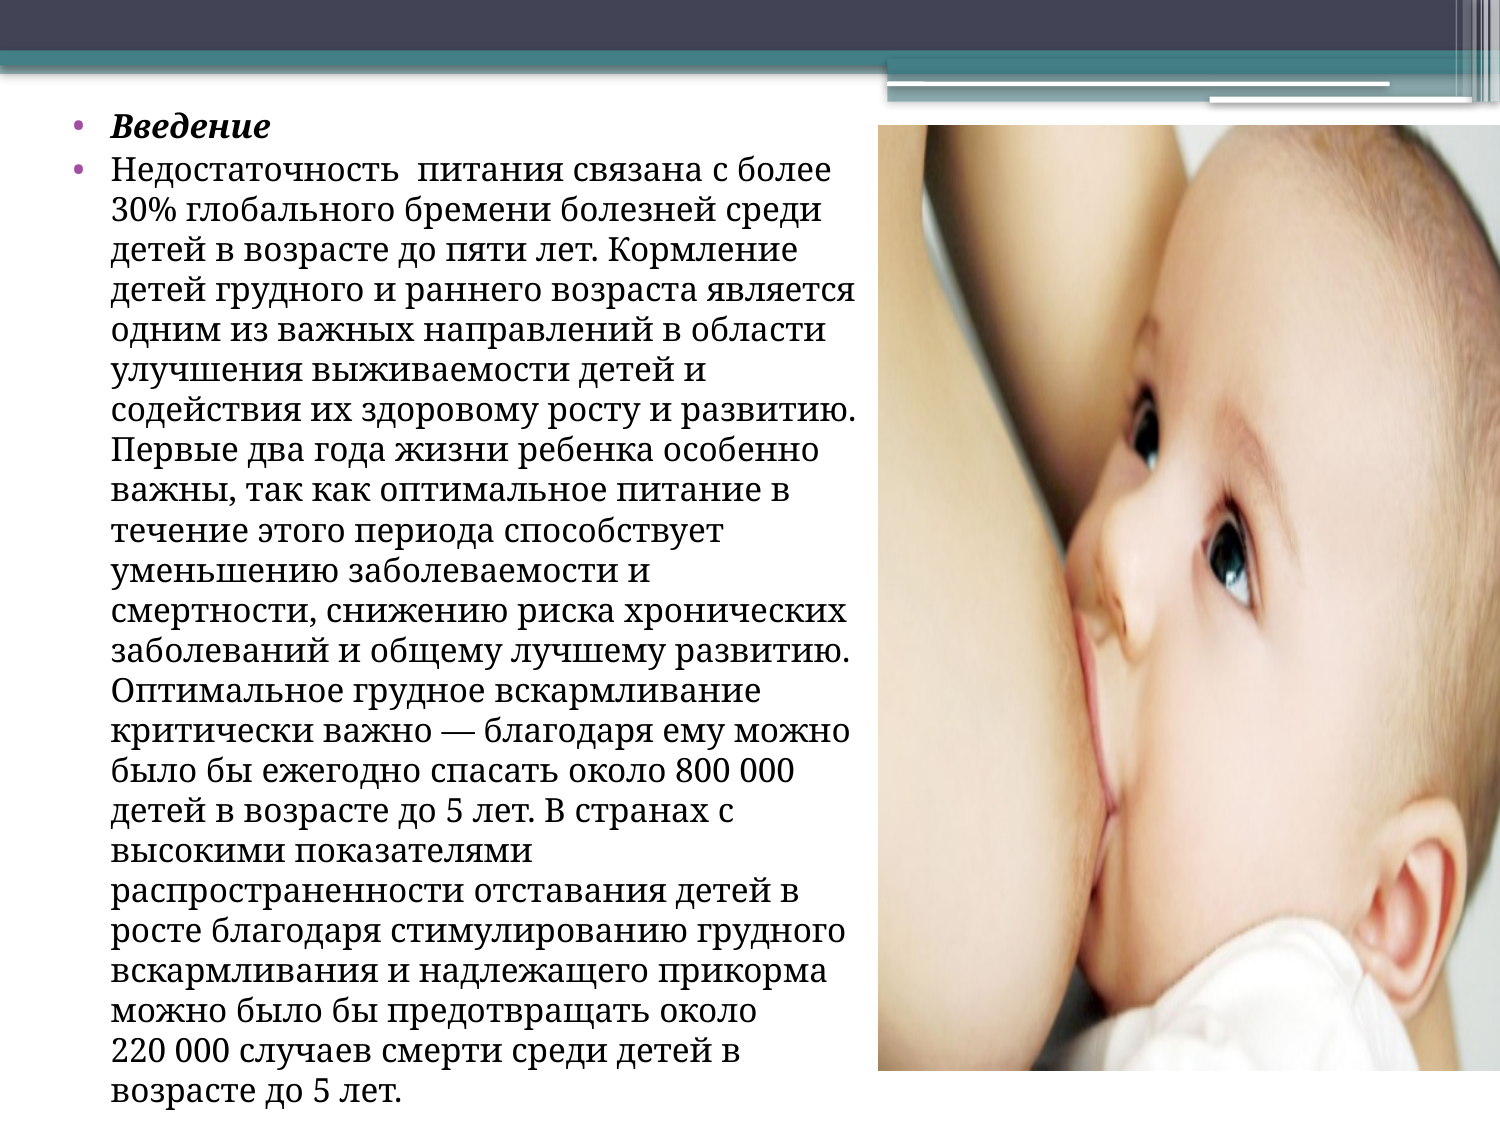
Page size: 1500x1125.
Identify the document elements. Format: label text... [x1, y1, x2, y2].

list Введение Недостаточность питания связана с более 30% глобального бремени болезней среди детей в возрасте до пяти лет. Кормление детей грудного и раннего возраста является одним из важных направлений в области улучшения выживаемости детей и содействия их здоровому росту и развитию. Первые два года жизни ребенка особенно важны, так как оптимальное питание в течение этого периода способствует уменьшению заболеваемости и смертности, снижению риска хронических заболеваний и общему лучшему развитию. Оптимальное грудное вскармливание критически важно — благодаря ему можно было бы ежегодно спасать около 800 000 детей в возрасте до 5 лет. В странах с высокими показателями распространенности отставания детей в росте благодаря стимулированию грудного вскармливания и надлежащего прикорма можно было бы предотвращать около 220 000 случаев смерти среди детей в возрасте до 5 лет. [41, 54, 879, 1125]
picture [878, 125, 1500, 1071]
